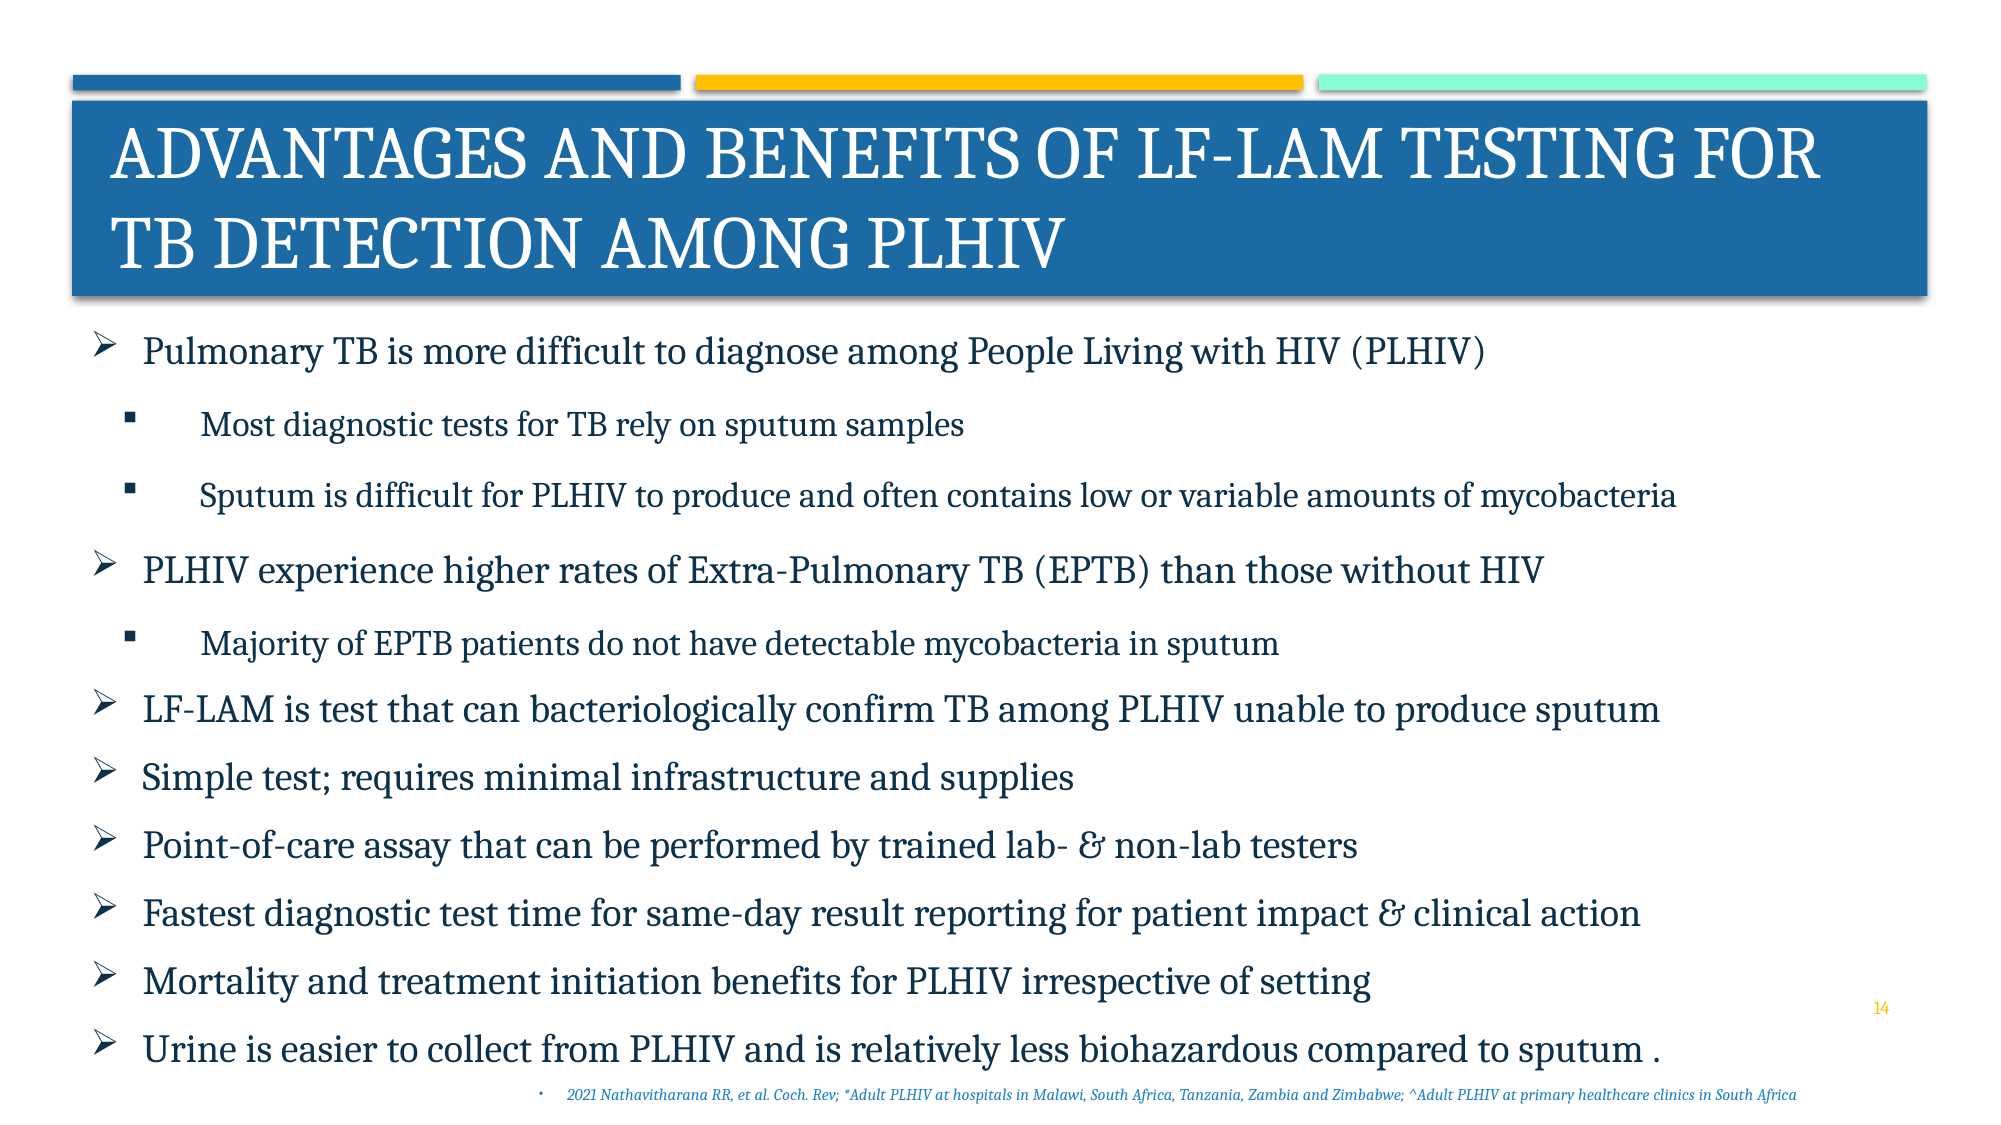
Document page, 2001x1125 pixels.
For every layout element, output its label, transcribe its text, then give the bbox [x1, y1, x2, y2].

text_box 2021 Nathavitharana RR, et al. Coch. Rev; *Adult PLHIV at hospitals in Malawi, South Africa, Tanzania, Zambia and Zimbabwe; ^Adult PLHIV at primary healthcare clinics in South Africa [516, 1078, 1982, 1125]
list Pulmonary TB is more difficult to diagnose among People Living with HIV (PLHIV) Most diagnostic tests for TB rely on sputum samples Sputum is difficult for PLHIV to produce and often contains low or variable amounts of mycobacteria PLHIV experience higher rates of Extra-Pulmonary TB (EPTB) than those without HIV Majority of EPTB patients do not have detectable mycobacteria in sputum LF-LAM is test that can bacteriologically confirm TB among PLHIV unable to produce sputum Simple test; requires minimal infrastructure and supplies Point-of-care assay that can be performed by trained lab- & non-lab testers Fastest diagnostic test time for same-day result reporting for patient impact & clinical action Mortality and treatment initiation benefits for PLHIV irrespective of setting Urine is easier to collect from PLHIV and is relatively less biohazardous compared to sputum . [75, 307, 1885, 1079]
slide_number 14 [1732, 977, 1905, 1037]
title ADVANTAGES AND BENEFITS OF LF-LAM TESTING FOR TB DETECTION AMONG PLHIV [95, 287, 1905, 382]
